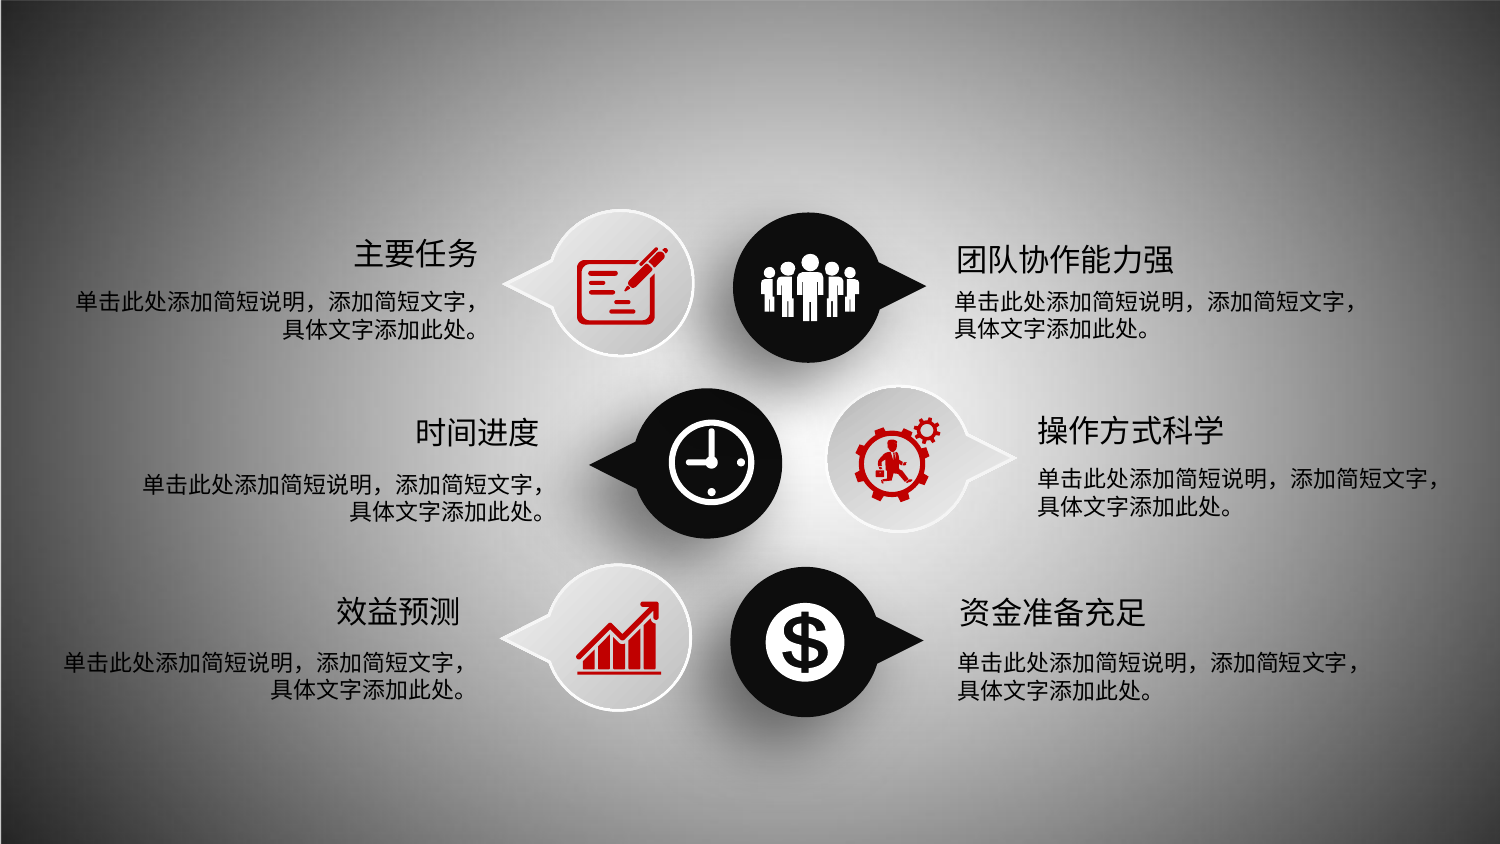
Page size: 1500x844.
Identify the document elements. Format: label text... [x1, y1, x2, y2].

text_box 单击此处添加简短说明，添加简短文字， 具体文字添加此处。 [60, 280, 505, 351]
text_box [668, 419, 755, 506]
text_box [521, 541, 670, 734]
text_box [776, 261, 796, 317]
text_box [731, 211, 929, 364]
text_box 资金准备充足 [945, 585, 1163, 639]
text_box [586, 391, 784, 540]
text_box [764, 601, 846, 683]
text_box 团队协作能力强 [941, 232, 1190, 280]
text_box 单击此处添加简短说明，添加简短文字， 具体文字添加此处。 [1023, 457, 1467, 528]
text_box 时间进度 [400, 406, 555, 459]
text_box 操作方式科学 [1022, 404, 1241, 457]
text_box [761, 266, 776, 312]
text_box [797, 253, 824, 322]
picture [2, 1, 1500, 844]
text_box 单击此处添加简短说明，添加简短文字， 具体文字添加此处。 [939, 280, 1384, 350]
text_box 效益预测 [321, 585, 476, 638]
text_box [846, 362, 995, 555]
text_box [524, 186, 673, 380]
text_box [729, 565, 926, 719]
text_box [825, 261, 844, 317]
text_box 单击此处添加简短说明，添加简短文字， 具体文字添加此处。 [127, 462, 572, 533]
text_box 单击此处添加简短说明，添加简短文字， 具体文字添加此处。 [942, 641, 1387, 712]
text_box 主要任务 [338, 227, 494, 280]
text_box [844, 266, 860, 312]
text_box 单击此处添加简短说明，添加简短文字， 具体文字添加此处。 [48, 640, 493, 711]
